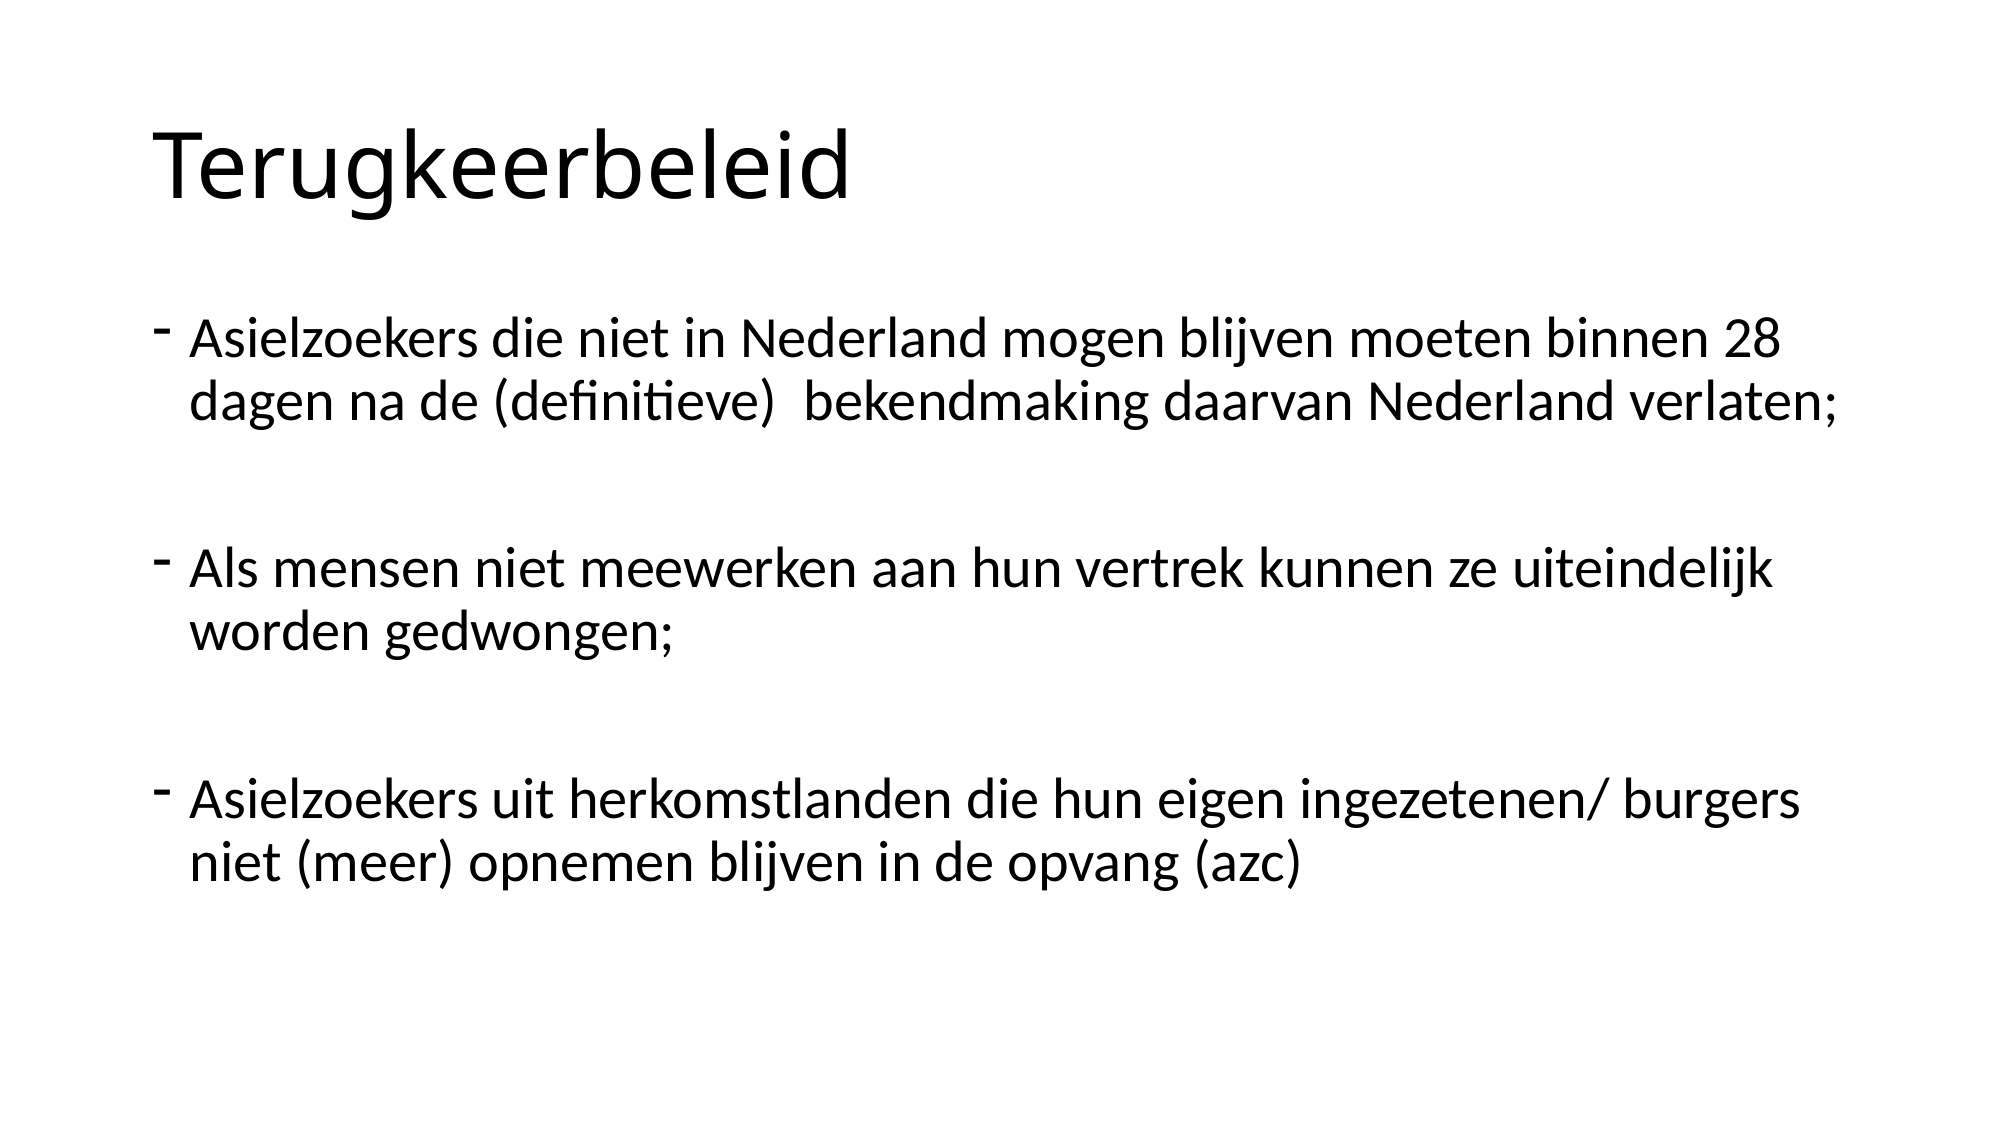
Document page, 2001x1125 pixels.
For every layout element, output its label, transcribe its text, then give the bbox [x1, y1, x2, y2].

list Asielzoekers die niet in Nederland mogen blijven moeten binnen 28 dagen na de (definitieve) bekendmaking daarvan Nederland verlaten; Als mensen niet meewerken aan hun vertrek kunnen ze uiteindelijk worden gedwongen; Asielzoekers uit herkomstlanden die hun eigen ingezetenen/ burgers niet (meer) opnemen blijven in de opvang (azc) [137, 299, 1863, 1014]
title Terugkeerbeleid [137, 59, 1863, 278]
